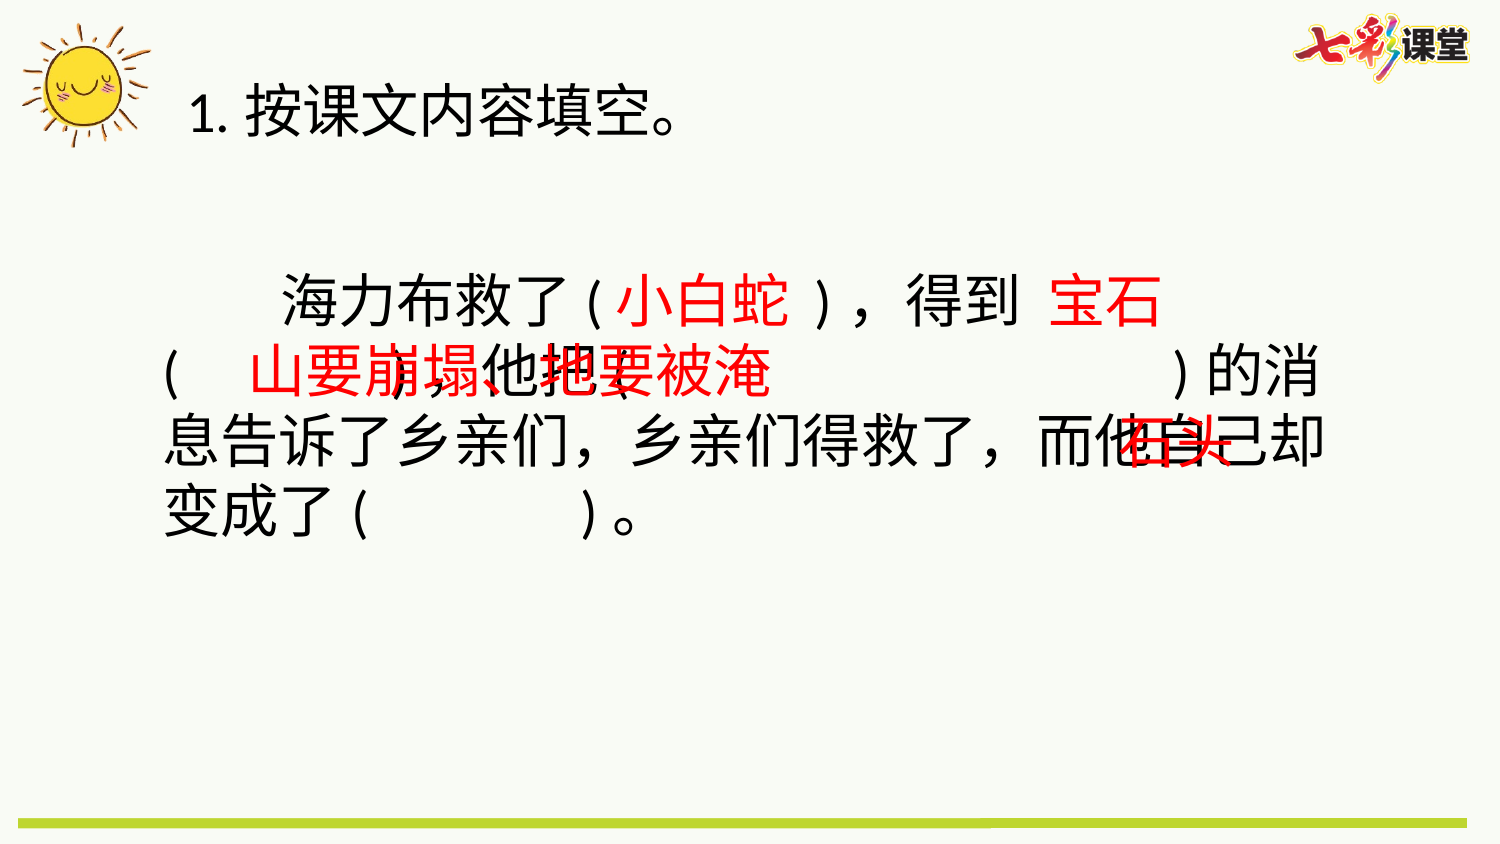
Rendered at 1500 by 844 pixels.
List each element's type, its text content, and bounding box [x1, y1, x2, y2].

text_box 宝石 [1032, 256, 1193, 342]
picture [0, 0, 173, 172]
picture [18, 771, 1467, 844]
text_box 山要崩塌、地要被淹 [232, 327, 1107, 412]
text_box 海力布救了( )，得到( )，他把( )的消息告诉了乡亲们，乡亲们得救了，而他自己却变成了( )。 [147, 256, 1365, 552]
picture [1291, 9, 1472, 87]
text_box 1.按课文内容填空。 [171, 66, 786, 152]
text_box 石头 [1103, 397, 1266, 483]
text_box 小白蛇 [600, 256, 861, 327]
